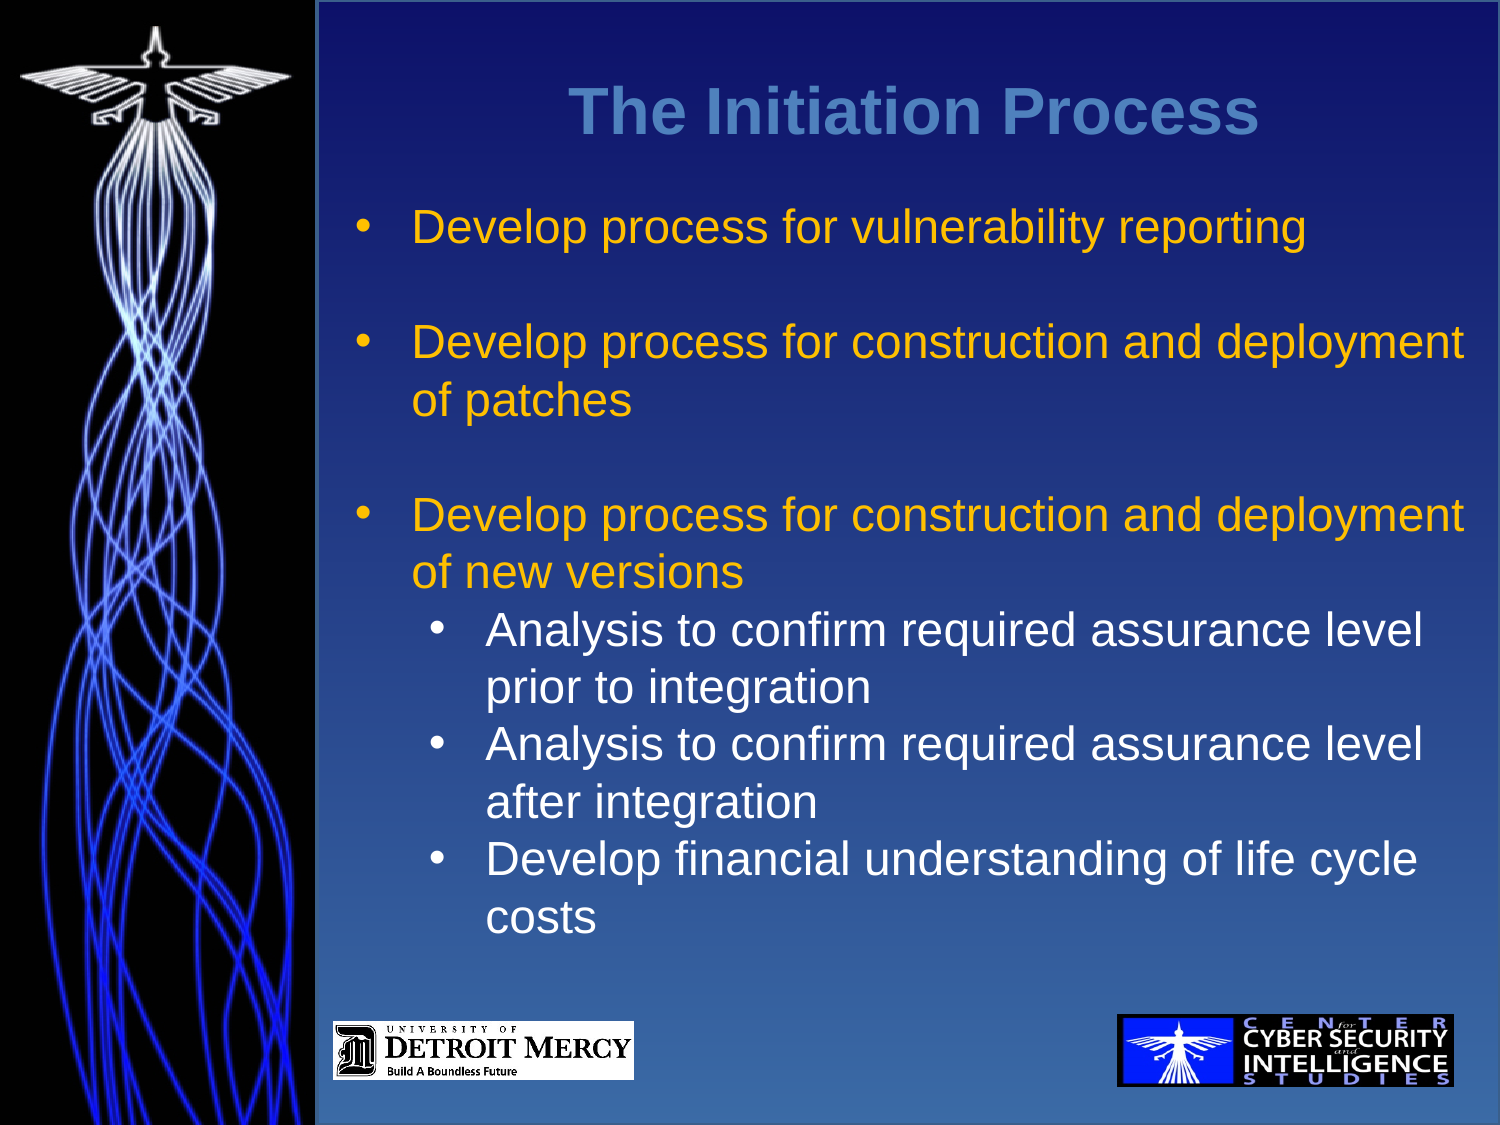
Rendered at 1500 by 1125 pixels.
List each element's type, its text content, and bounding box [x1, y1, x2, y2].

picture [0, 0, 316, 1125]
picture [1117, 1013, 1455, 1087]
text_box The Initiation Process [367, 59, 1463, 157]
picture [332, 1021, 634, 1080]
text_box [317, 0, 1500, 1125]
text_box Develop process for vulnerability reporting Develop process for construction and deployment of patches Develop process for construction and deployment of new versions Analysis to confirm required assurance level prior to integration Analysis to confirm required assurance level after integration Develop financial understanding of life cycle costs [338, 187, 1500, 900]
